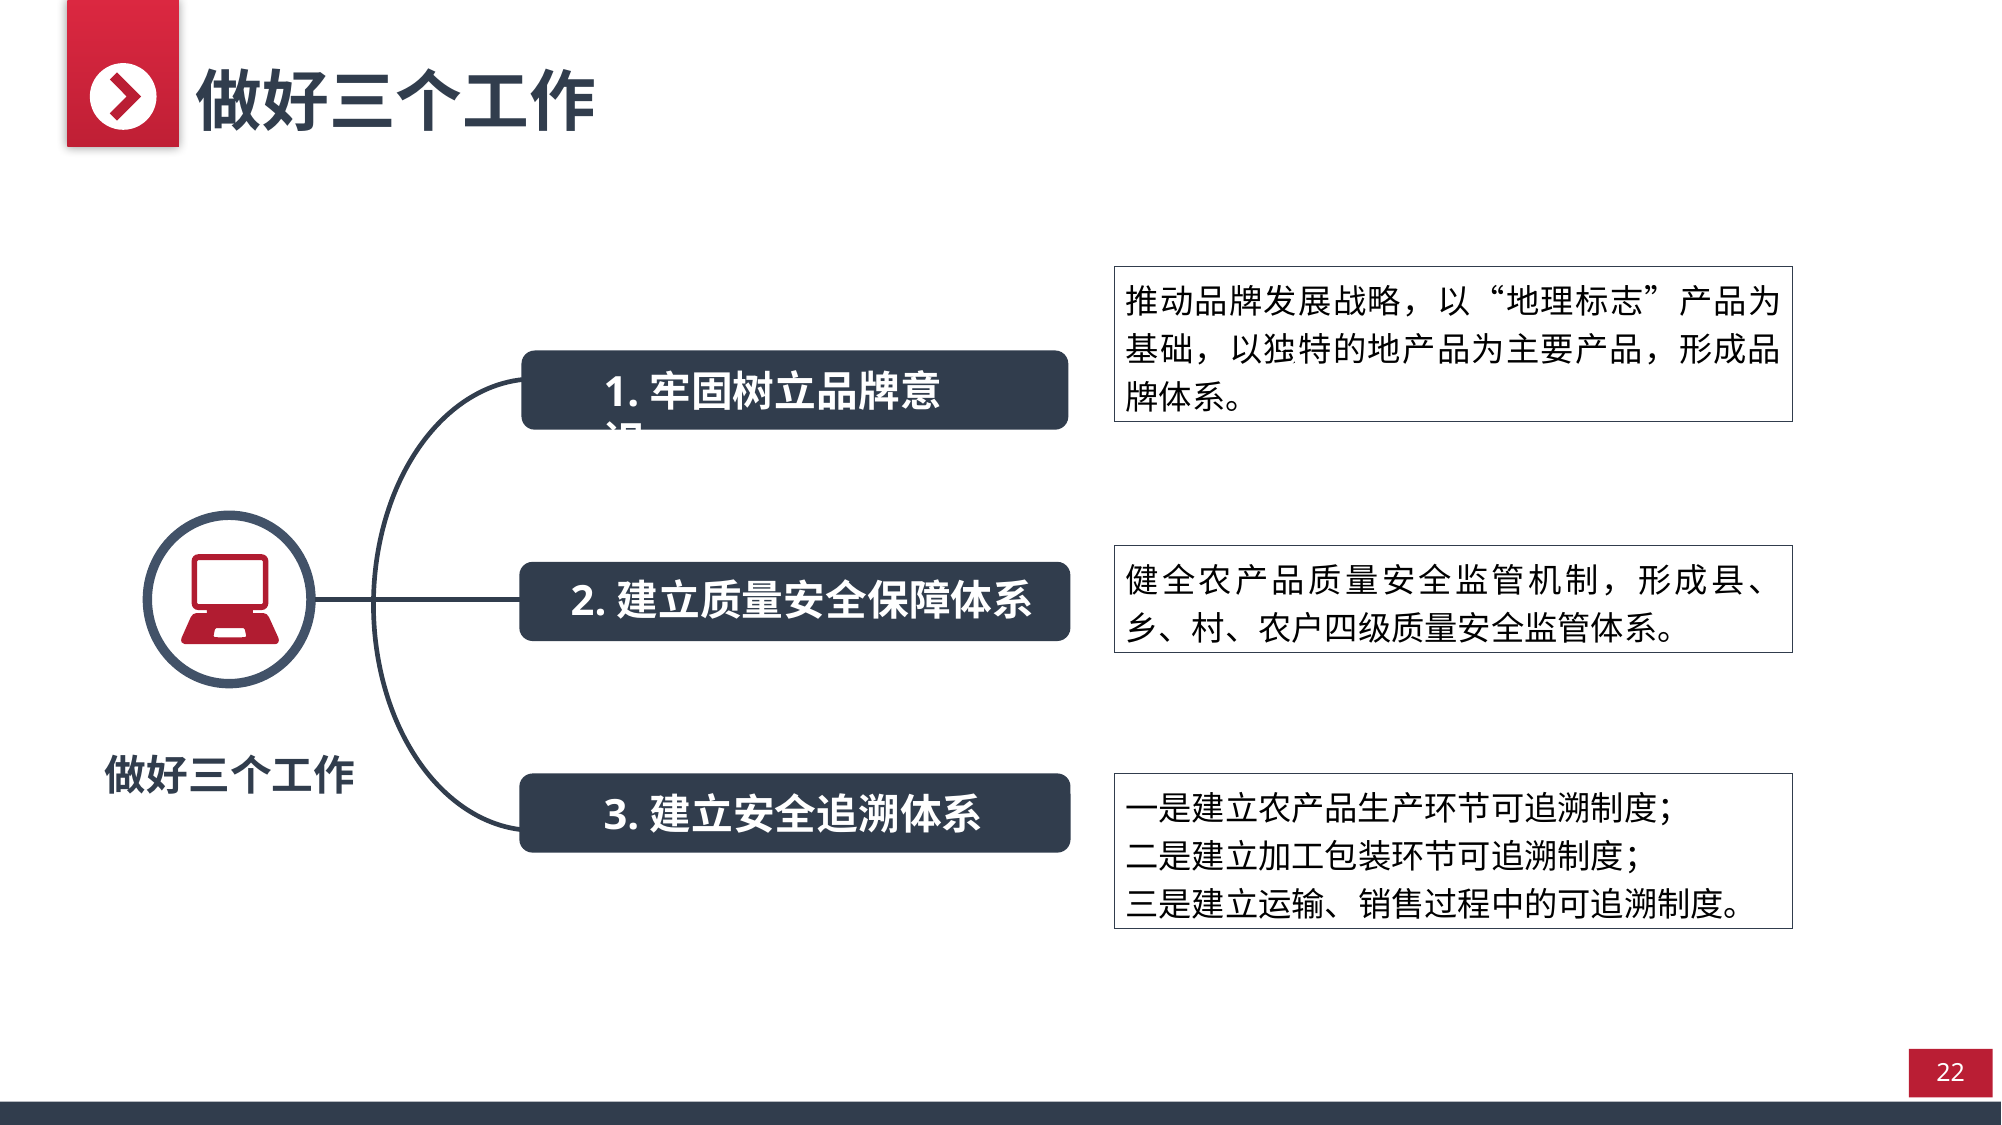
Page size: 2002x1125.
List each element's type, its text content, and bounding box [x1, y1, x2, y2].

text_box 做好三个工作 [37, 741, 142, 807]
text_box 2 [1254, 311, 1325, 408]
text_box 推动品牌发展战略，以“地理标志”产品为基础，以独特的地产品为主要产品，形成品牌体系。 [1114, 266, 1793, 422]
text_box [147, 350, 1071, 853]
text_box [89, 62, 157, 131]
text_box 一是建立农产品生产环节可追溯制度； 二是建立加工包装环节可追溯制度； 三是建立运输、销售过程中的可追溯制度。 [1114, 773, 1793, 929]
text_box 健全农产品质量安全监管机制，形成县、乡、村、农户四级质量安全监管体系。 [1114, 545, 1793, 653]
text_box [67, 0, 179, 147]
text_box 做好三个工作 [187, 50, 1020, 146]
